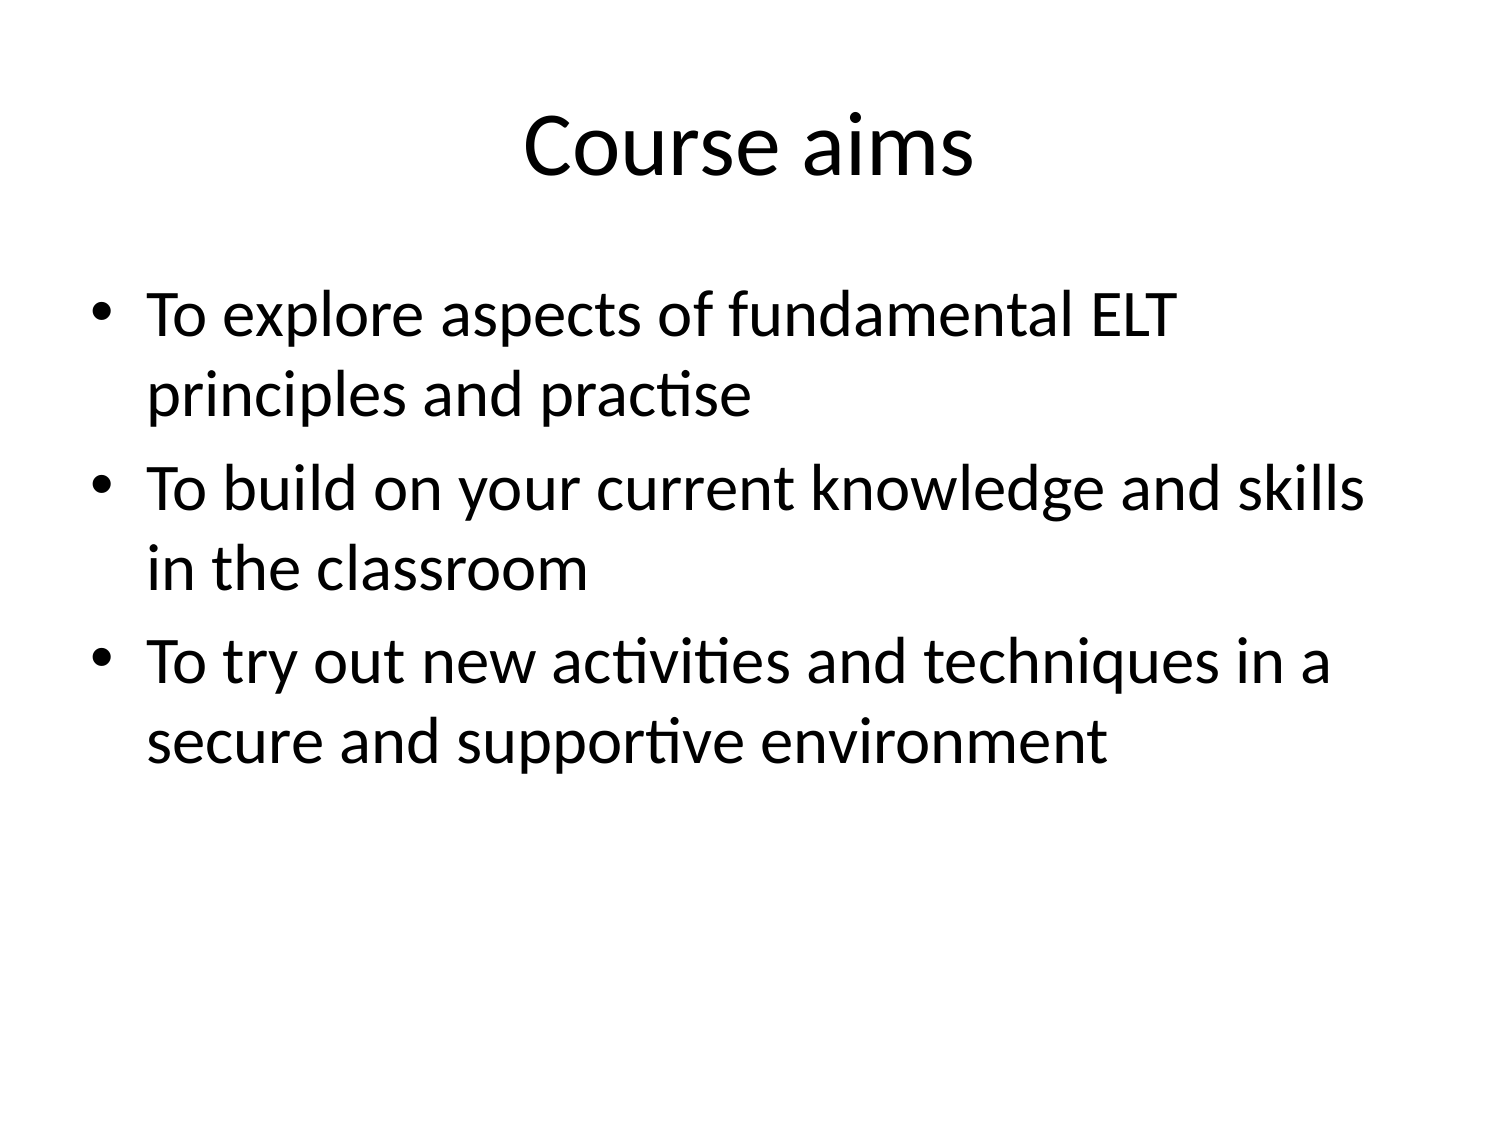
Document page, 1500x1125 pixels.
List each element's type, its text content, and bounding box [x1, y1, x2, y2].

title Course aims [75, 45, 1425, 233]
list To explore aspects of fundamental ELT principles and practise To build on your current knowledge and skills in the classroom To try out new activities and techniques in a secure and supportive environment [75, 262, 1425, 1005]
